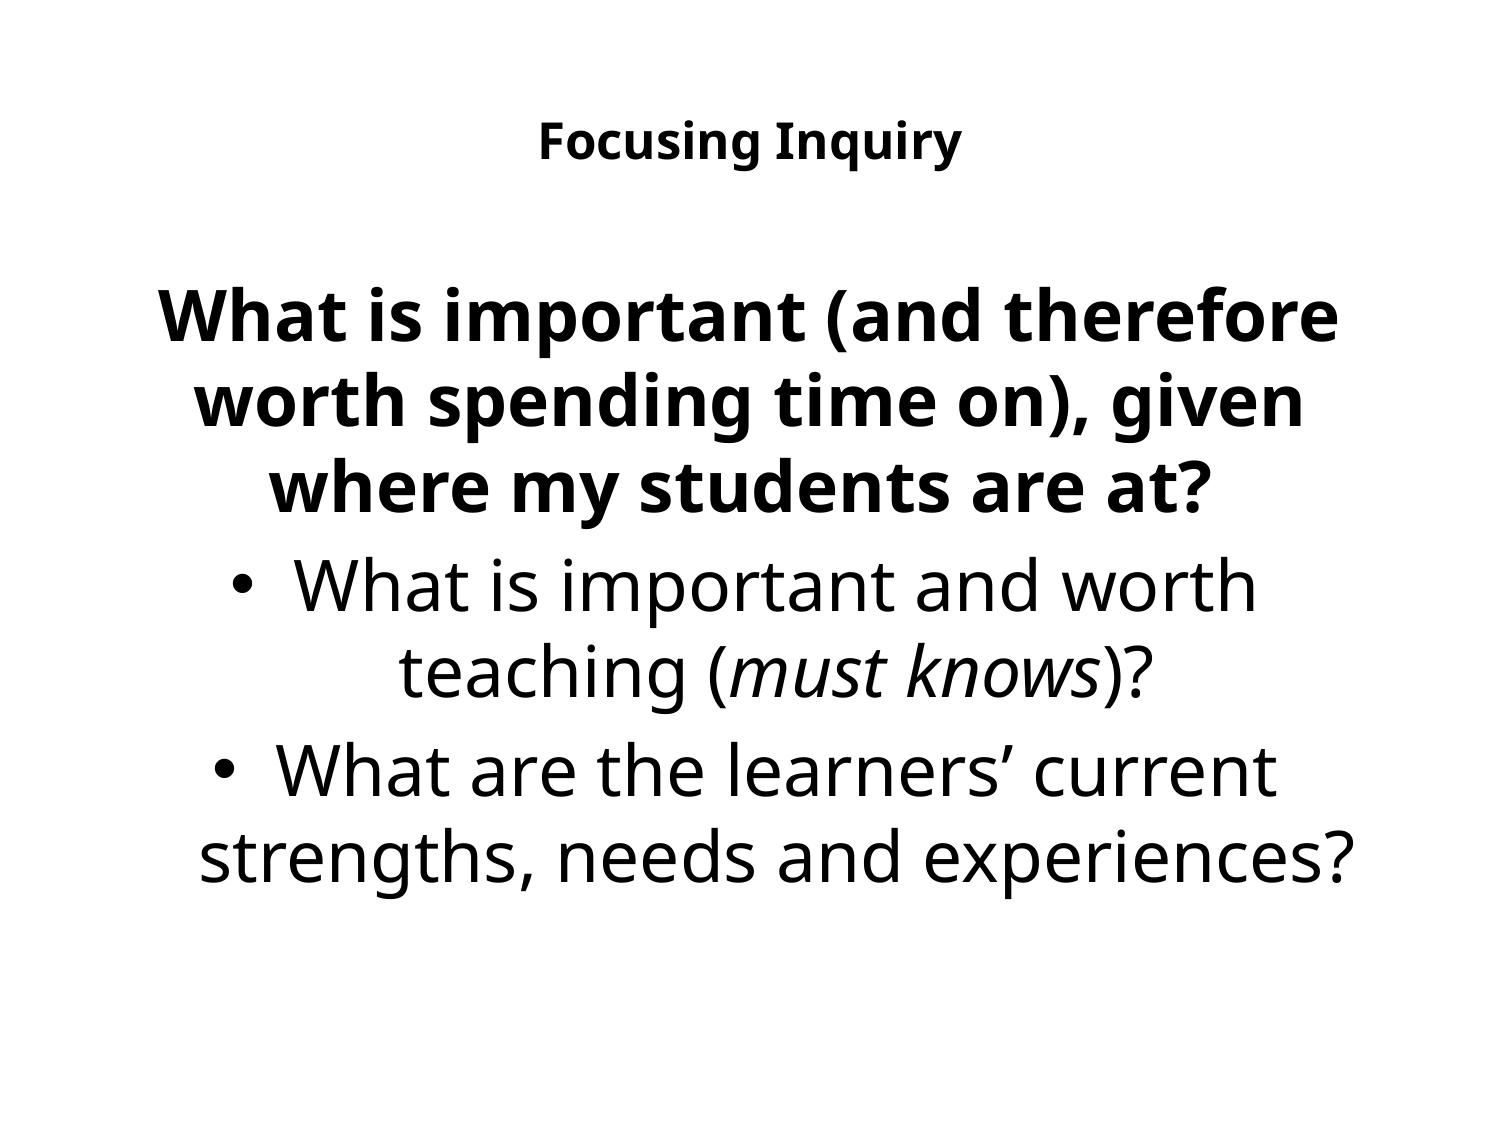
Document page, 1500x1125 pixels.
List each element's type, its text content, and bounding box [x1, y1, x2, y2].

list What is important (and therefore worth spending time on), given where my students are at? What is important and worth teaching (must knows)? What are the learners’ current strengths, needs and experiences? [75, 262, 1425, 1005]
title Focusing Inquiry [75, 45, 1425, 233]
